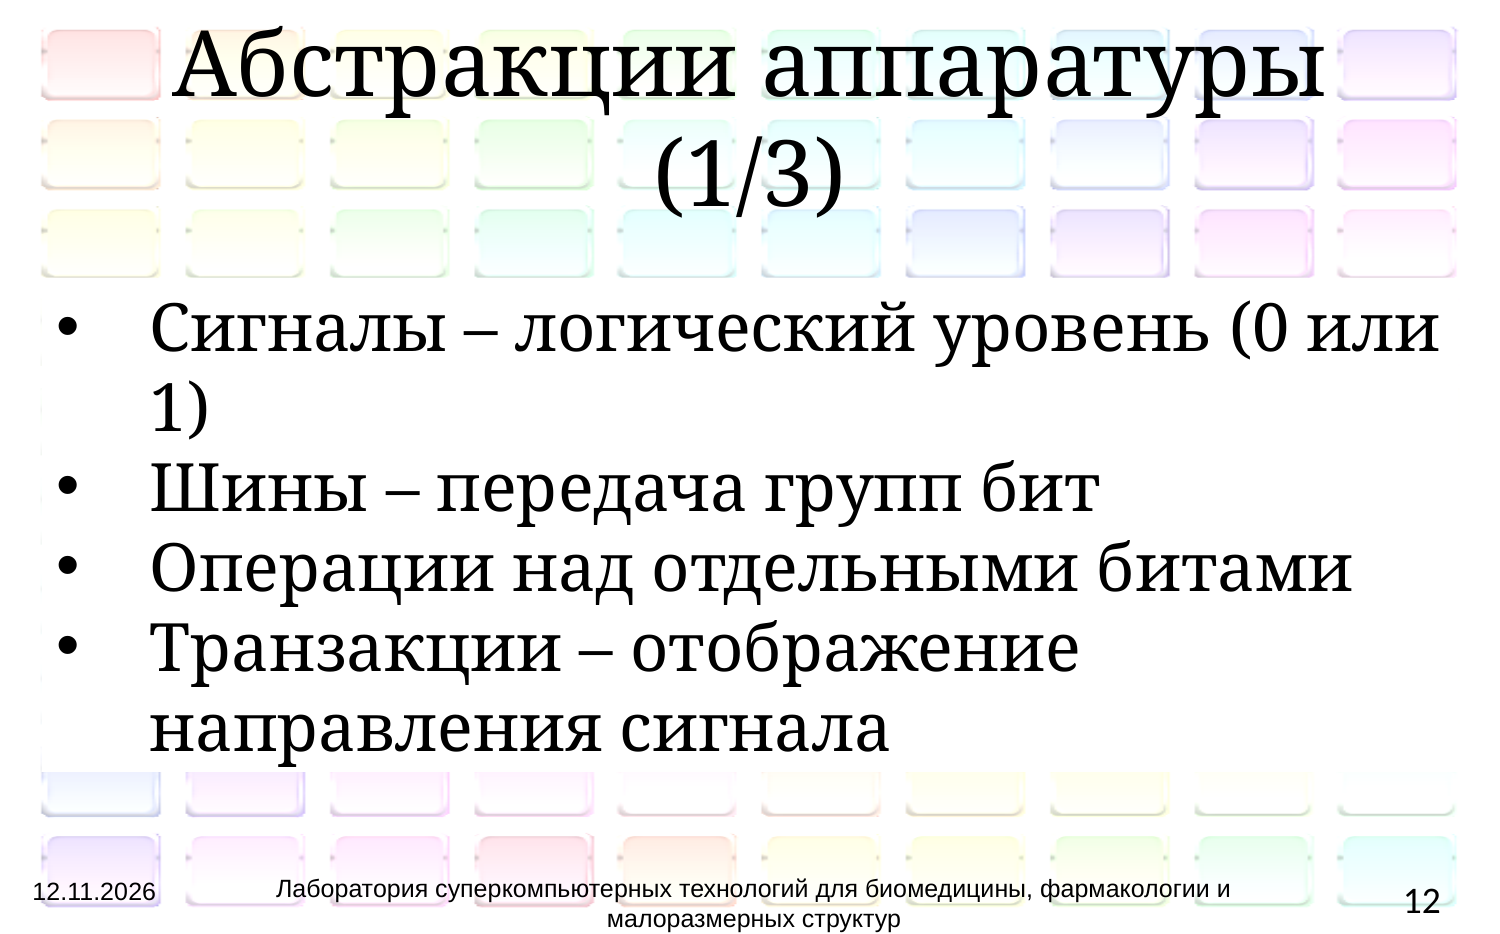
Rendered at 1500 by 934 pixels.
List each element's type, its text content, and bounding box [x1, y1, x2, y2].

picture [0, 0, 1500, 934]
text_box Сигналы – логический уровень (0 или 1) Шины – передача групп бит Операции над отдельными битами Транзакции – отображение направления сигнала [39, 275, 1461, 774]
title Абстракции аппаратуры (1/3) [75, 37, 1425, 193]
text_box Лаборатория суперкомпьютерных технологий для биомедицины, фармакологии и малоразмерных структур [171, 864, 1338, 915]
text_box 06.12.2012 [17, 868, 183, 918]
text_box 12 [1387, 868, 1473, 918]
